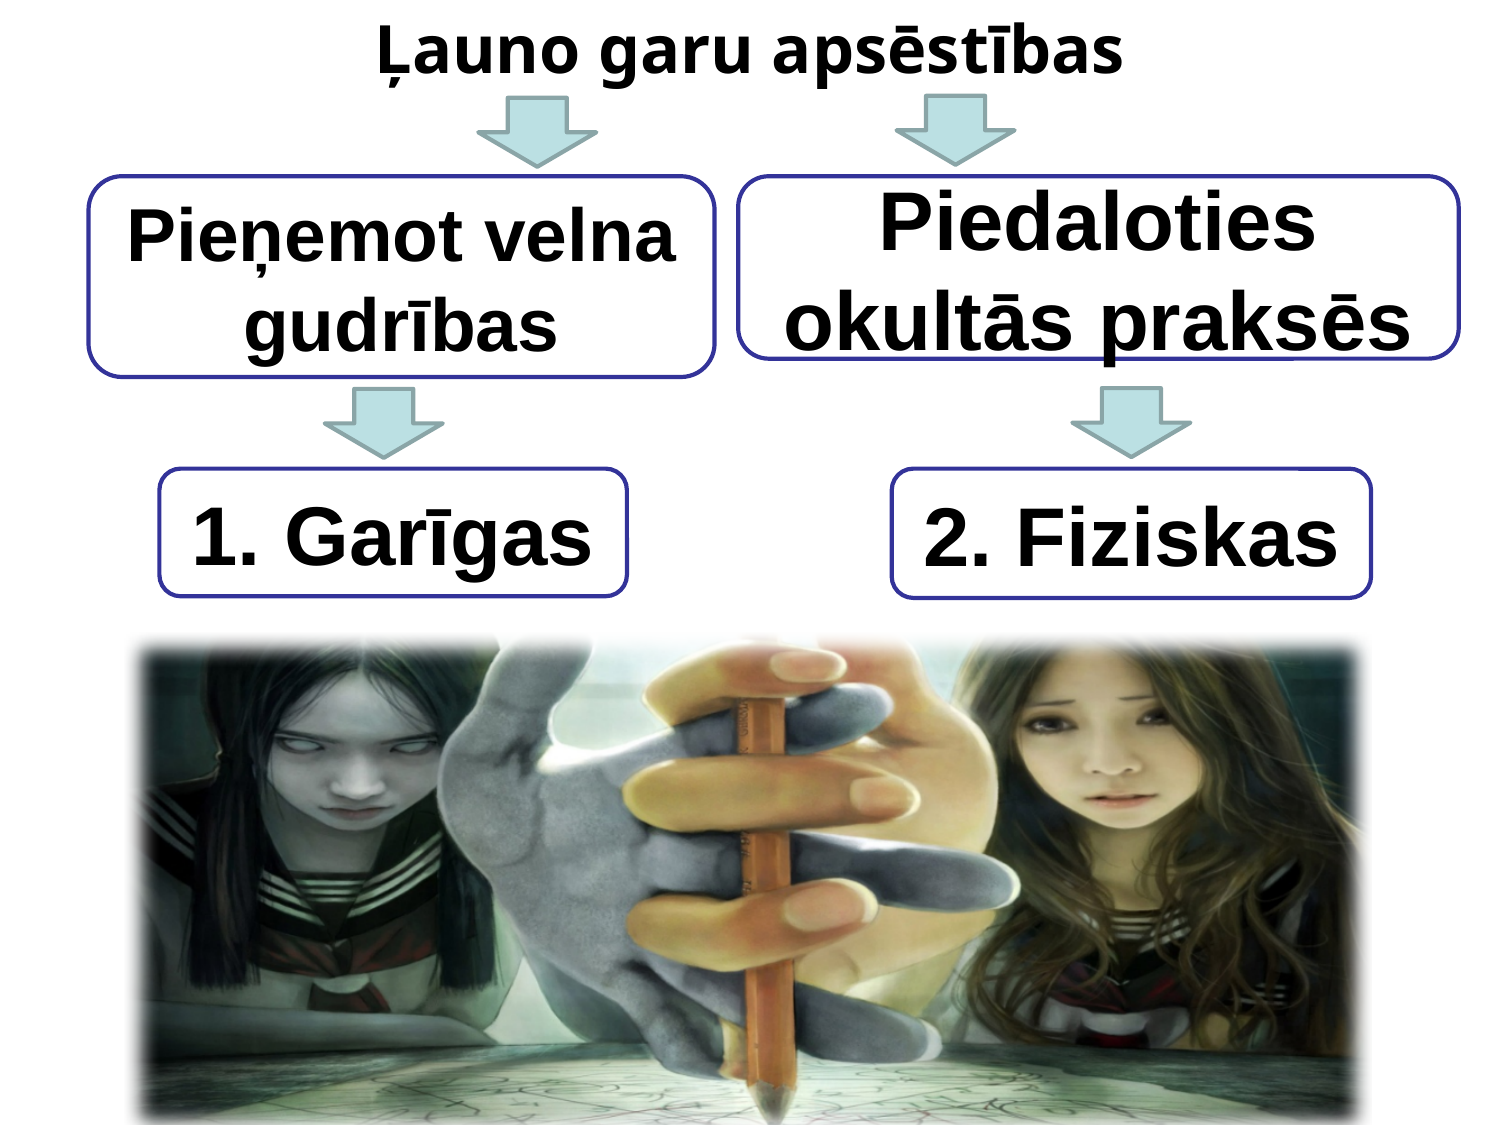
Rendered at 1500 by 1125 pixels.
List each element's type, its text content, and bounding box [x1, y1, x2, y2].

text_box Piedaloties okultās praksēs [736, 174, 1461, 361]
picture [124, 632, 1372, 1125]
text_box [894, 93, 1017, 167]
text_box 1. Garīgas [157, 466, 630, 599]
text_box 2. Fiziskas [889, 466, 1374, 601]
text_box Ļauno garu apsēstības [128, 0, 1371, 95]
text_box [476, 95, 599, 169]
text_box [322, 386, 445, 460]
text_box [1070, 386, 1193, 459]
text_box Pieņemot velna gudrības [86, 174, 717, 380]
